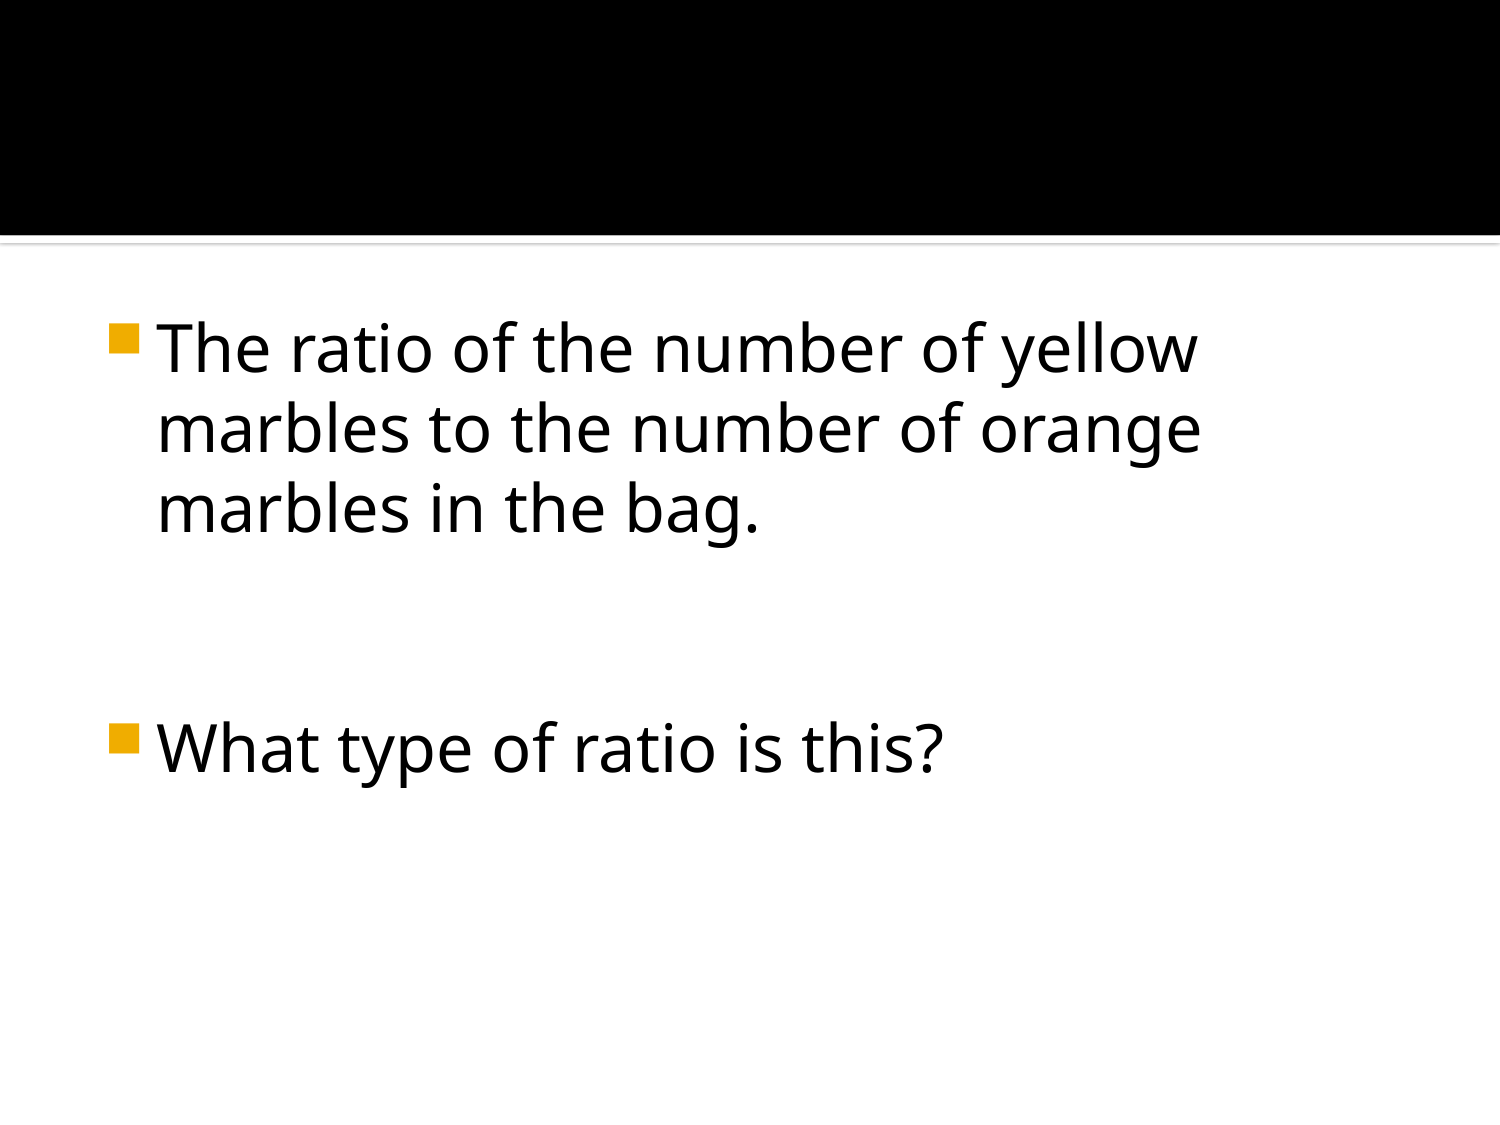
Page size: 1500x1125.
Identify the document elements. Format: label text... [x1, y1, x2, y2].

list The ratio of the number of yellow marbles to the number of orange marbles in the bag. What type of ratio is this? [75, 291, 1425, 1050]
